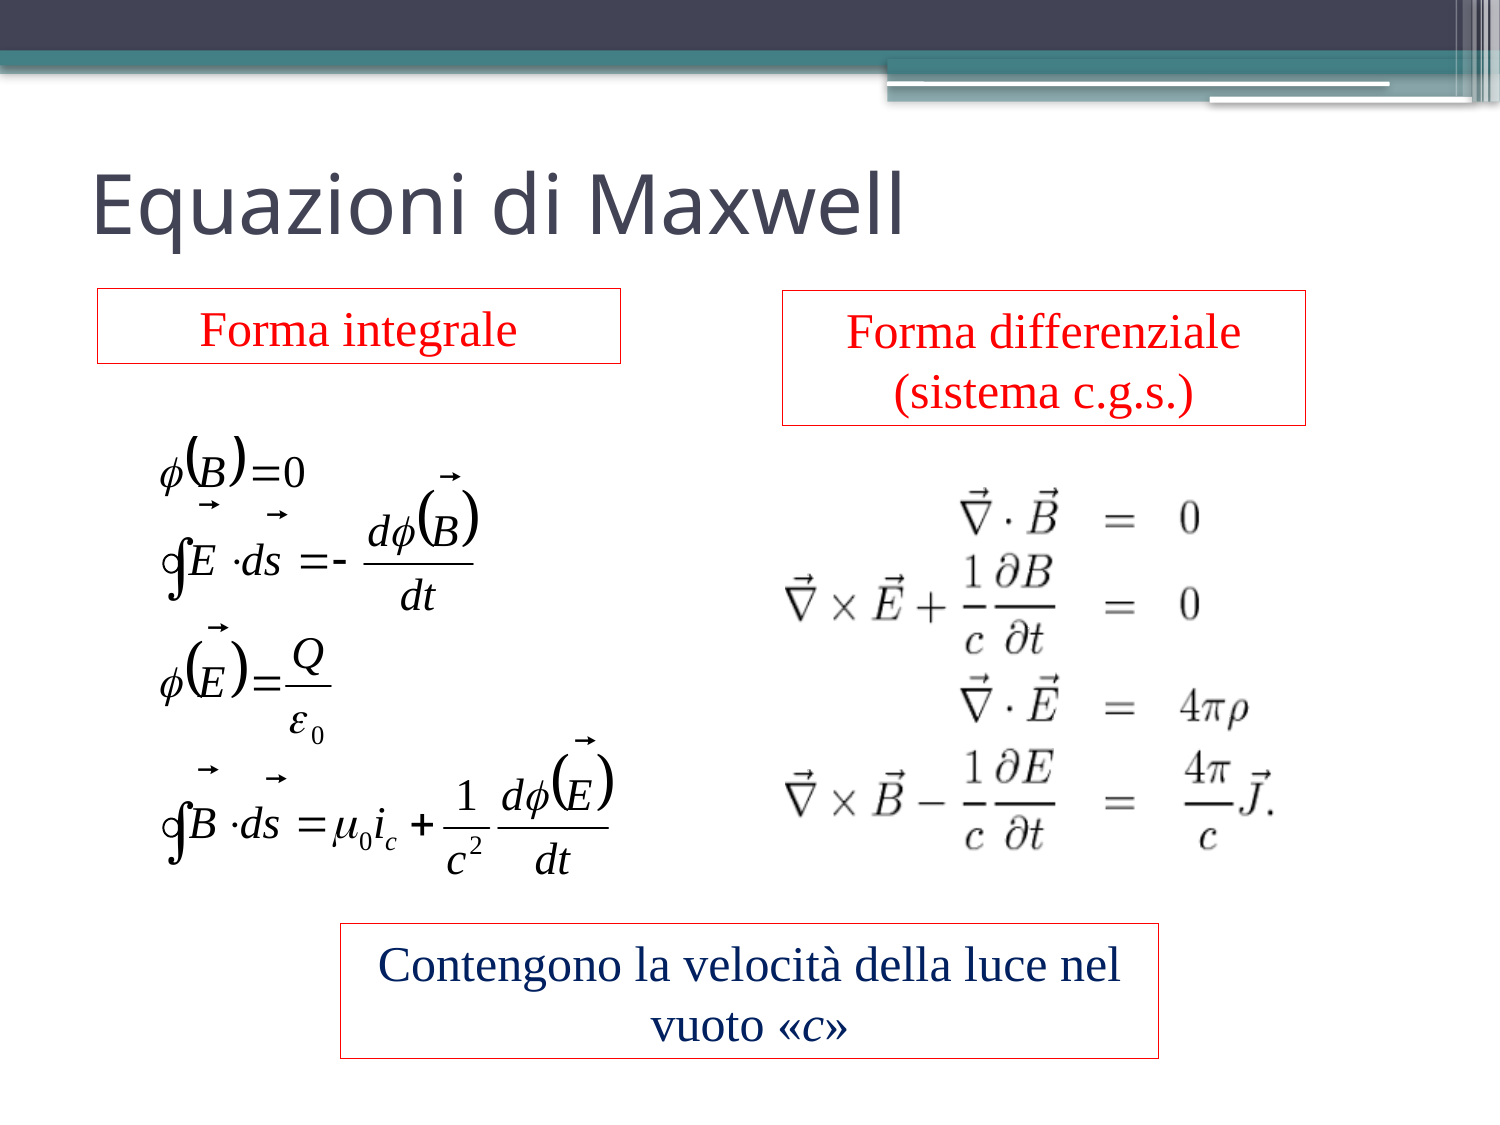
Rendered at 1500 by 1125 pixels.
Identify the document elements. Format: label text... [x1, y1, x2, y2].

picture [785, 462, 1274, 858]
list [153, 435, 617, 884]
title Equazioni di Maxwell [75, 113, 1425, 289]
text_box Contengono la velocità della luce nel vuoto «c» [340, 923, 1159, 1059]
text_box Forma integrale [97, 288, 621, 364]
text_box Forma differenziale (sistema c.g.s.) [782, 290, 1306, 426]
